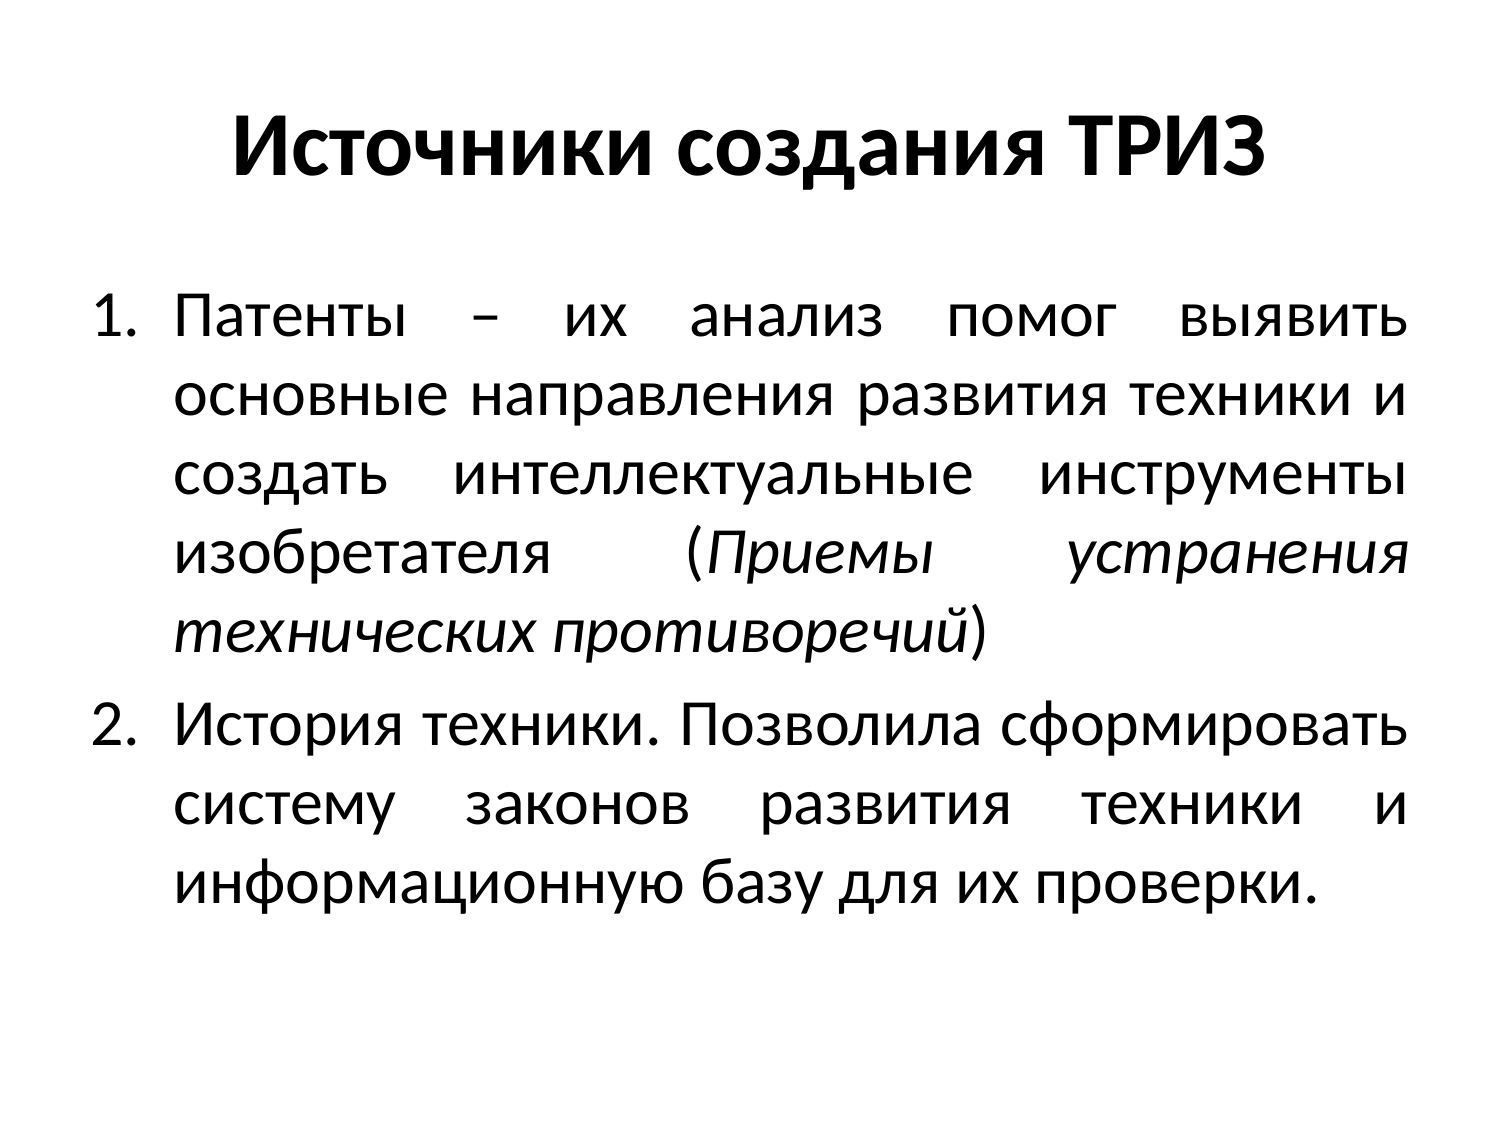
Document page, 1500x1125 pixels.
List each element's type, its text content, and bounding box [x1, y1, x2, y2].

list Патенты – их анализ помог выявить основные направления развития техники и создать интеллектуальные инструменты изобретателя (Приемы устранения технических противоречий) История техники. Позволила сформировать систему законов развития техники и информационную базу для их проверки. [75, 262, 1425, 1005]
title Источники создания ТРИЗ [75, 45, 1425, 233]
